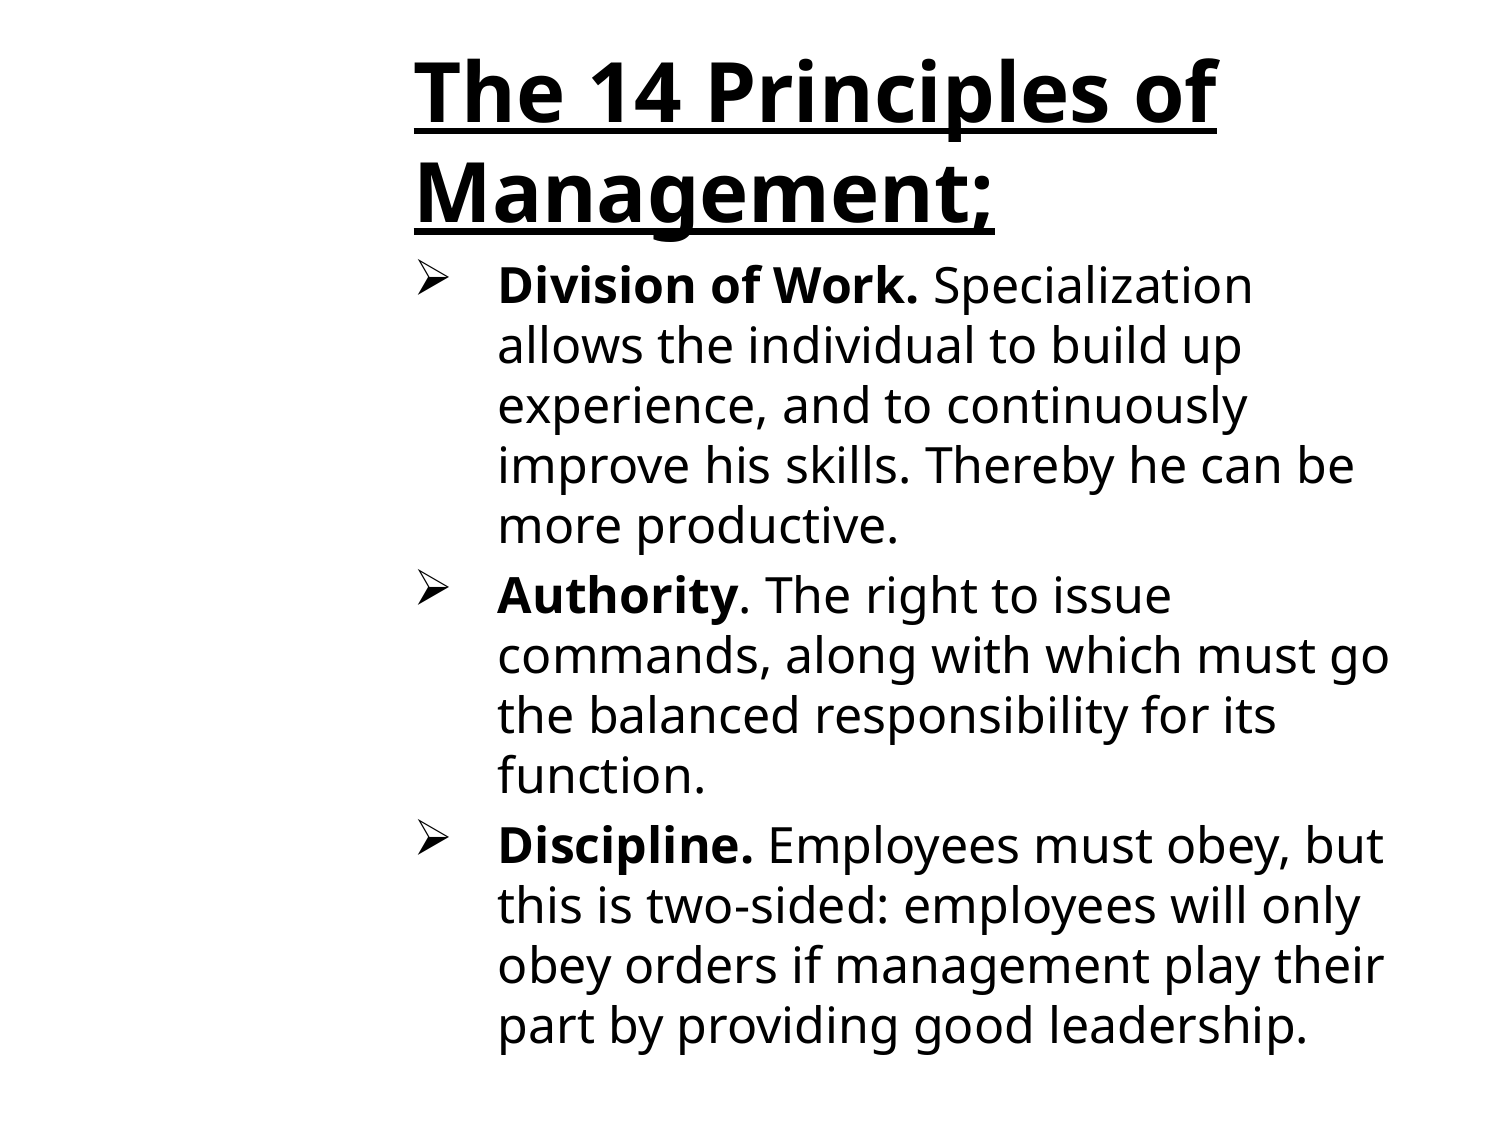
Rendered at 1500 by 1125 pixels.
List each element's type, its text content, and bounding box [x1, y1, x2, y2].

title The 14 Principles of Management; [398, 44, 1426, 233]
list Division of Work. Specialization allows the individual to build up experience, and to continuously improve his skills. Thereby he can be more productive. Authority. The right to issue commands, along with which must go the balanced responsibility for its function. Discipline. Employees must obey, but this is two-sided: employees will only obey orders if management play their part by providing good leadership. [398, 245, 1426, 1060]
